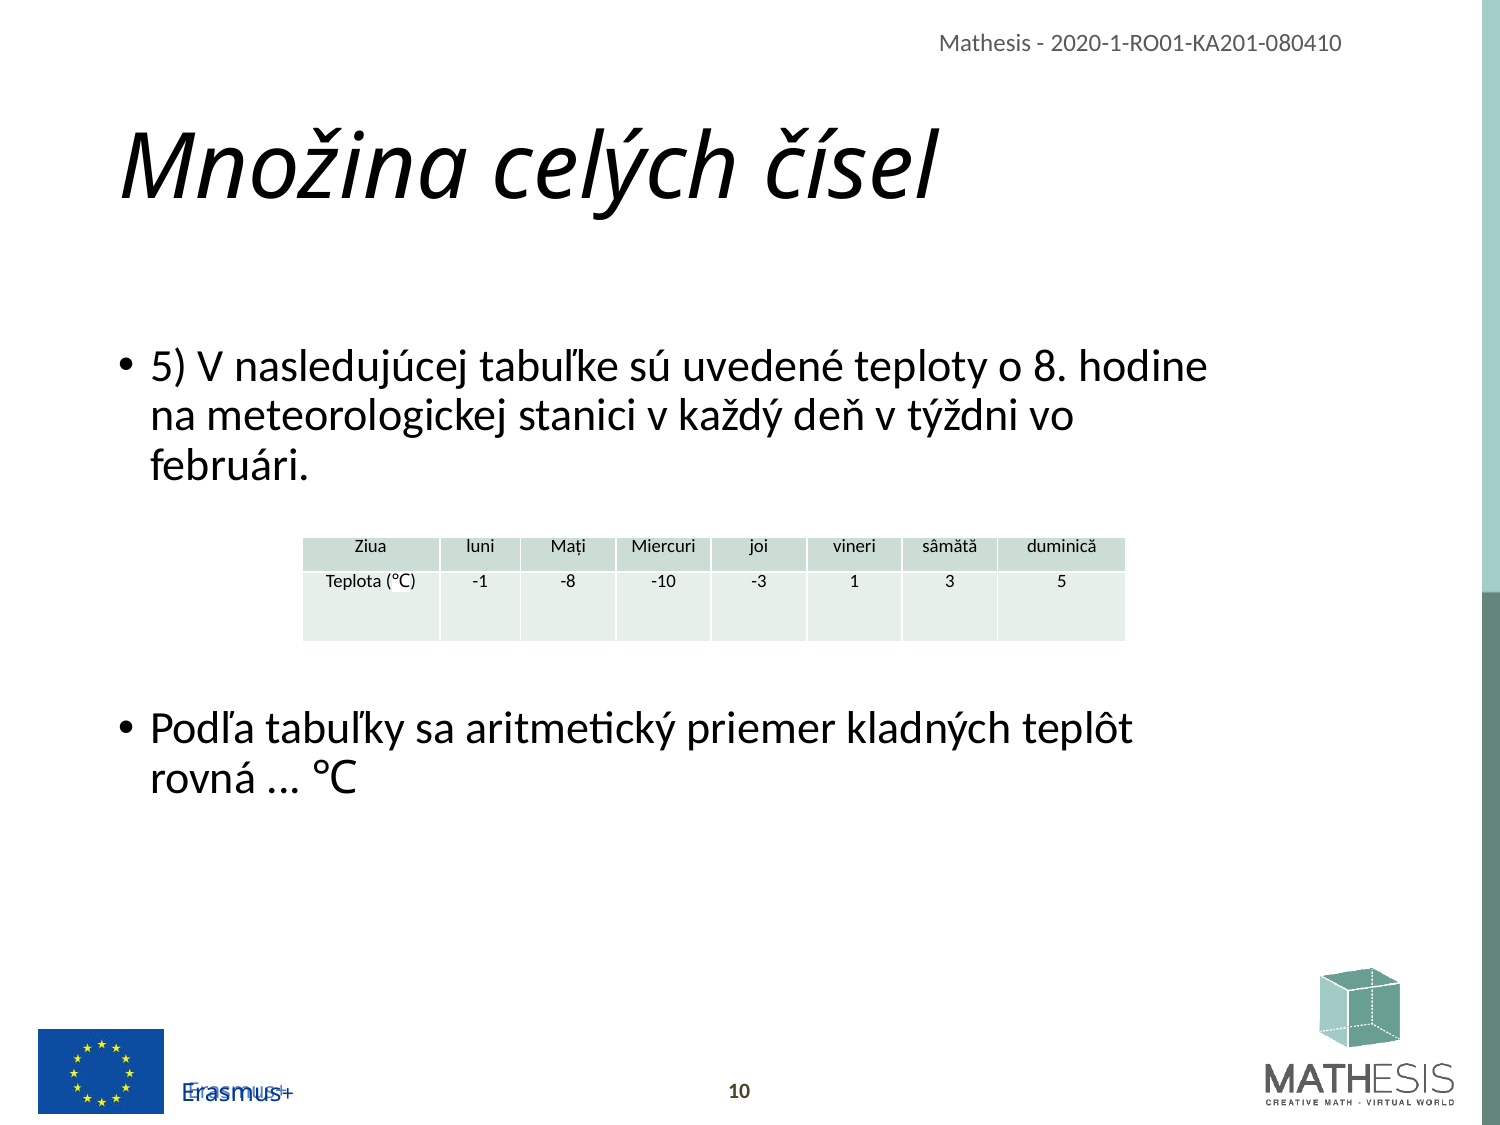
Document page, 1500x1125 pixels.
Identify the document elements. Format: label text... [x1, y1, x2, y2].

table_header joi [712, 538, 806, 571]
title Množina celých čísel [103, 59, 1397, 278]
table_cell 1 [808, 573, 901, 641]
table_cell Teplota (℃) [303, 573, 439, 641]
table_cell -8 [521, 573, 615, 641]
picture [38, 1029, 164, 1114]
table_cell 3 [903, 573, 997, 641]
table_header vineri [808, 538, 901, 571]
table_header luni [441, 538, 520, 571]
table_header Mați [521, 538, 615, 571]
table_cell -1 [441, 573, 520, 641]
table_header sâmătă [903, 538, 997, 571]
table_cell -10 [617, 573, 710, 641]
list 5) V nasledujúcej tabuľke sú uvedené teploty o 8. hodine na meteorologickej stanici v každý deň v týždni vo februári. Podľa tabuľky sa aritmetický priemer kladných teplôt rovná ... ℃ [103, 333, 1253, 812]
table_header duminică [998, 538, 1125, 571]
table_header Miercuri [617, 538, 710, 571]
table_cell -3 [712, 573, 806, 641]
table_header Ziua [303, 538, 439, 571]
table_cell 5 [998, 573, 1125, 641]
